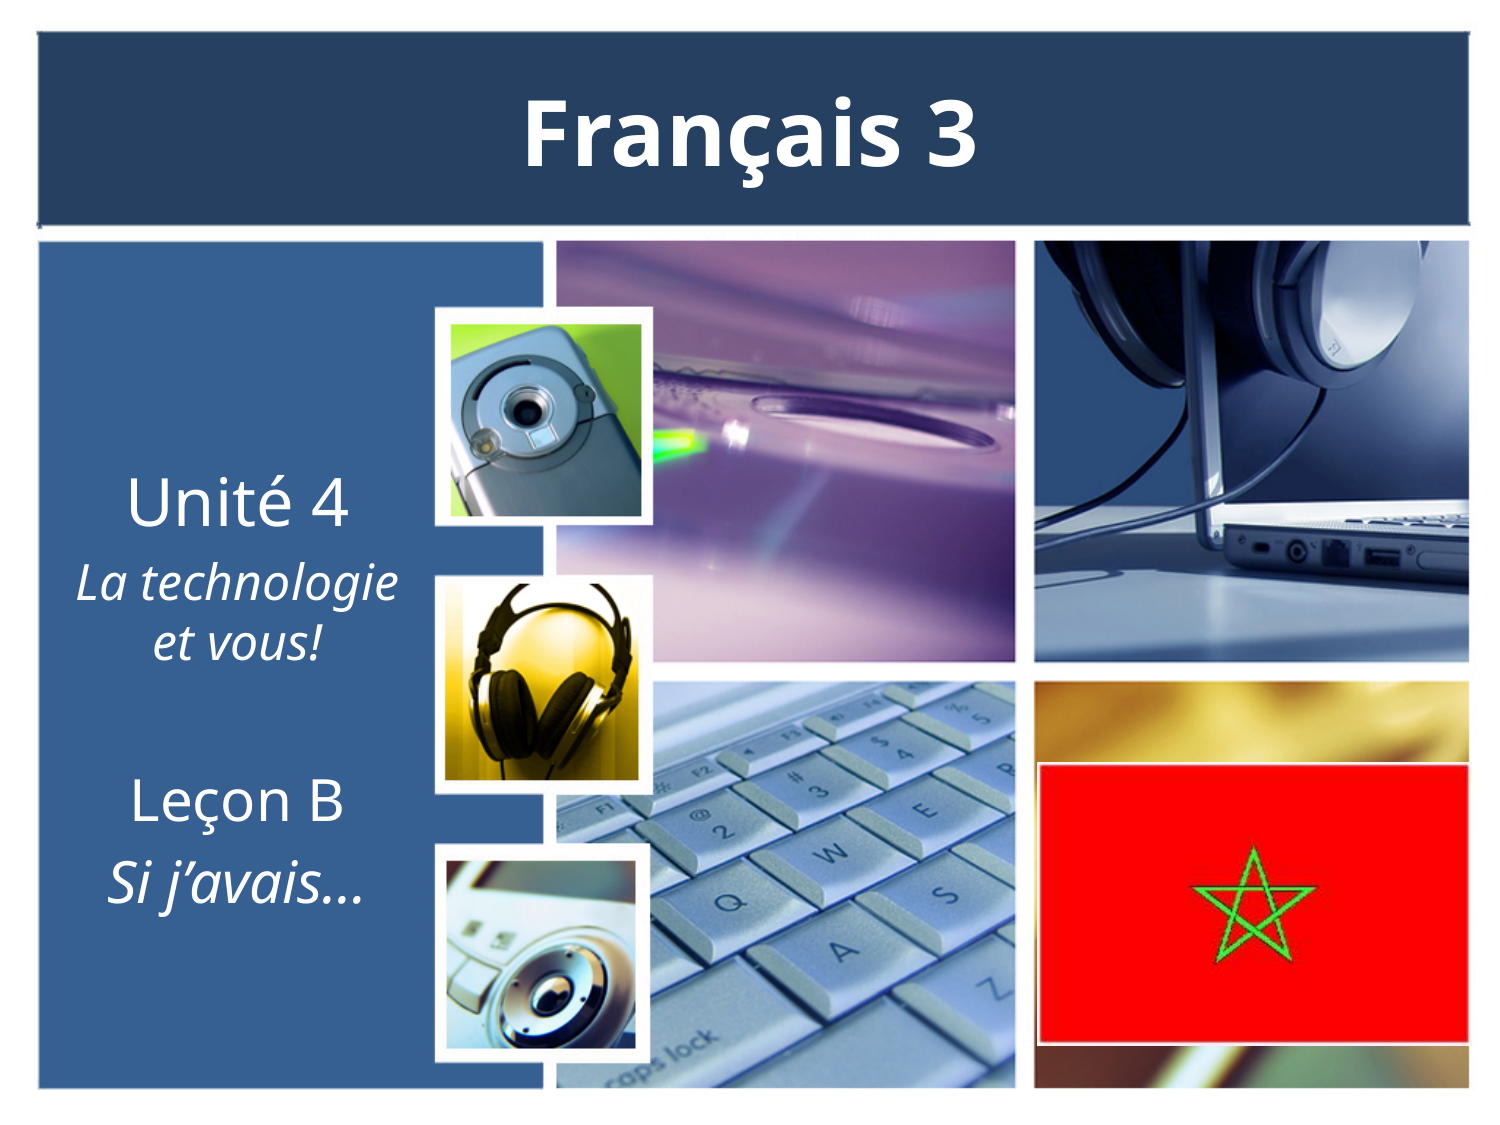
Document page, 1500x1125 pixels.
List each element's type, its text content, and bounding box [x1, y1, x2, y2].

subtitle Unité 4 La technologie et vous! Leçon B Si j’avais… [37, 312, 438, 1063]
title Français 3 [37, 34, 1463, 225]
picture [0, 0, 1500, 1125]
